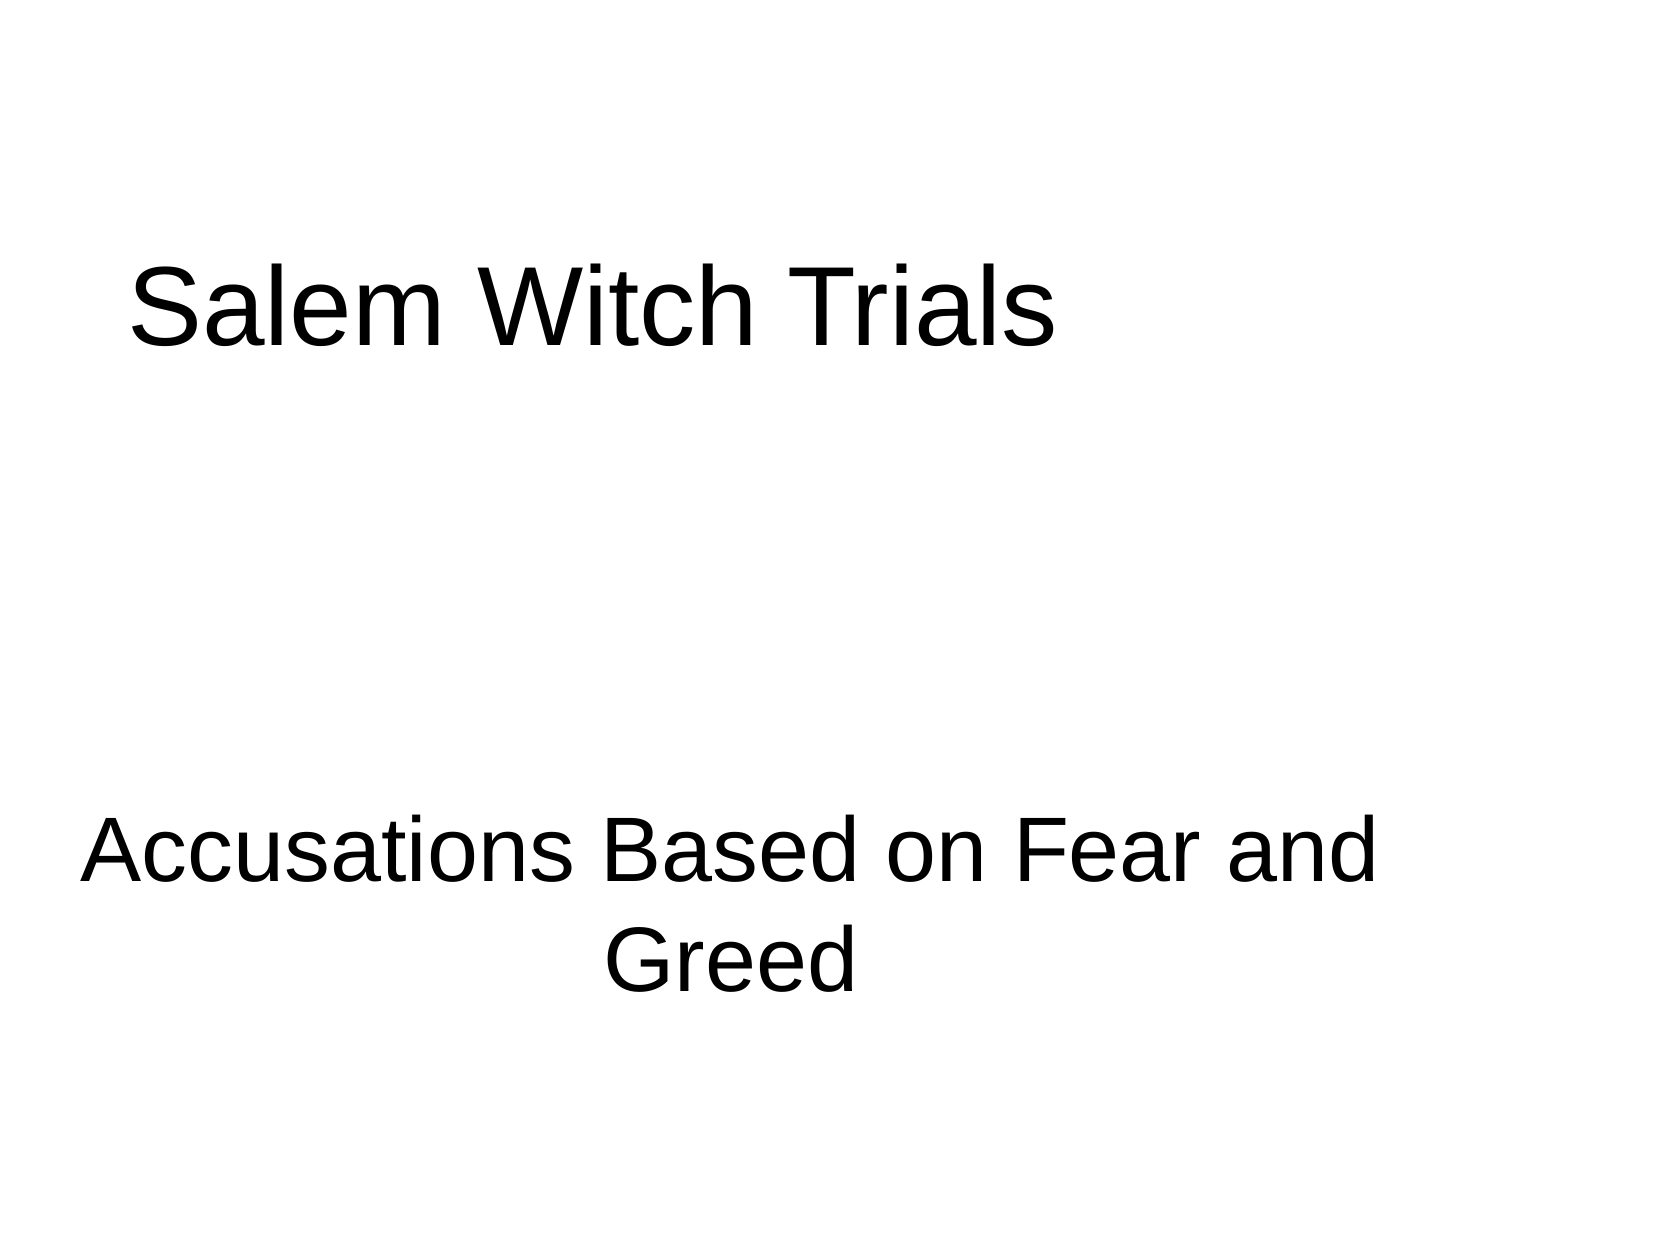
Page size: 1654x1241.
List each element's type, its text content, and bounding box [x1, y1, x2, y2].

subtitle Accusations Based on Fear and Greed [37, 540, 1425, 1241]
title Salem Witch Trials [0, 196, 1388, 404]
